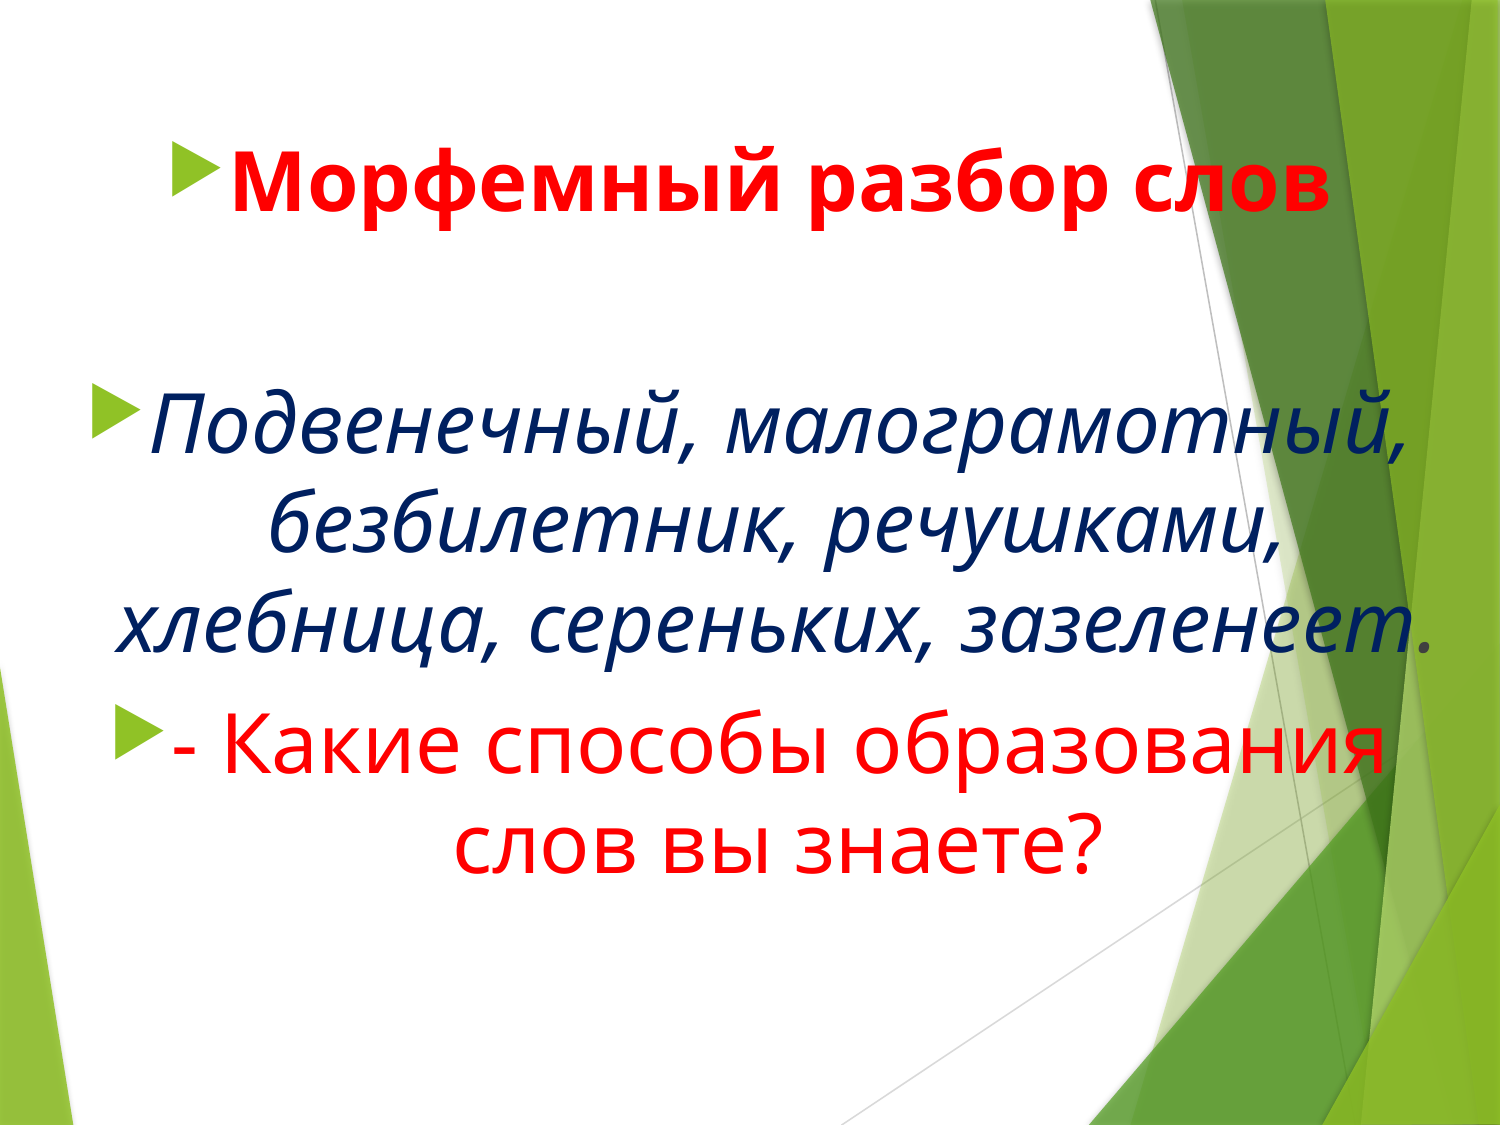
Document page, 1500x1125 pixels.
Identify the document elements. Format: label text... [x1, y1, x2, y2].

list Морфемный разбор слов Подвенечный, малограмотный, безбилетник, речушками, хлебница, сереньких, зазеленеет. - Какие способы образования слов вы знаете? [0, 0, 1500, 1125]
